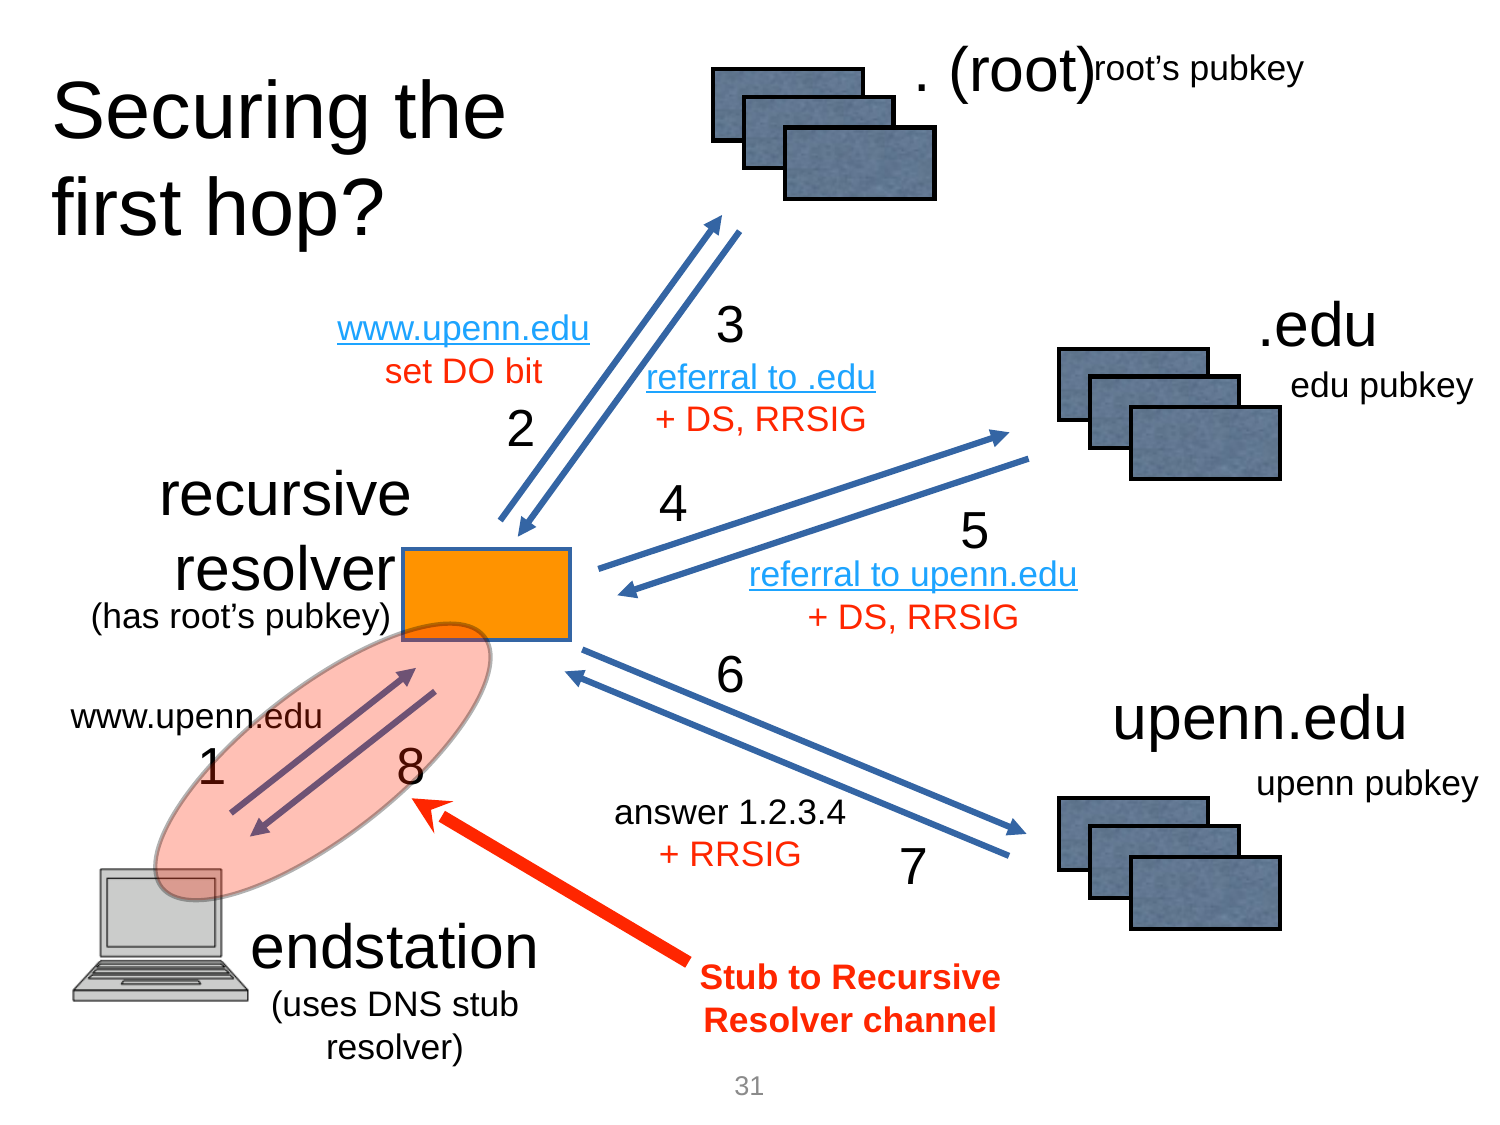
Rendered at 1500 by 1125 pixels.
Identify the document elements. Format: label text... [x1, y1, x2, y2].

text_box 6 [709, 634, 751, 709]
text_box [725, 709, 1027, 835]
text_box upenn pubkey [1250, 754, 1485, 809]
text_box referral to .edu + DS, RRSIG [640, 347, 883, 445]
text_box www.upenn.edu [64, 687, 298, 742]
text_box edu pubkey [1285, 355, 1480, 411]
text_box . (root) [908, 23, 1104, 110]
text_box [155, 623, 491, 887]
text_box referral to upenn.edu + DS, RRSIG [743, 545, 1084, 643]
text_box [713, 68, 935, 200]
text_box upenn.edu [1106, 670, 1415, 758]
text_box 7 [892, 826, 934, 901]
text_box answer 1.2.3.4 + RRSIG [608, 782, 853, 880]
text_box Securing the first hop? [45, 33, 576, 276]
picture [71, 868, 251, 1003]
text_box [596, 215, 723, 389]
text_box [617, 553, 743, 598]
text_box 8 [394, 764, 432, 801]
slide_number 31 [729, 1067, 770, 1111]
text_box [517, 368, 640, 537]
text_box 1 [191, 726, 233, 787]
text_box endstation (uses DNS stub resolver) [203, 900, 587, 1073]
text_box root’s pubkey [1087, 39, 1311, 94]
text_box Stub to Recursive Resolver channel [693, 948, 1008, 1046]
text_box [564, 670, 832, 782]
text_box 4 [652, 463, 694, 538]
text_box (has root’s pubkey) [84, 587, 398, 642]
text_box 3 [709, 284, 751, 359]
text_box www.upenn.edu set DO bit [331, 299, 596, 397]
text_box [694, 430, 1010, 538]
text_box [402, 549, 570, 641]
text_box 5 [954, 491, 996, 545]
text_box [411, 798, 426, 810]
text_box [1058, 348, 1281, 480]
text_box recursive resolver [123, 447, 449, 609]
text_box .edu [1251, 278, 1385, 355]
text_box 2 [500, 397, 542, 463]
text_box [1058, 798, 1281, 929]
